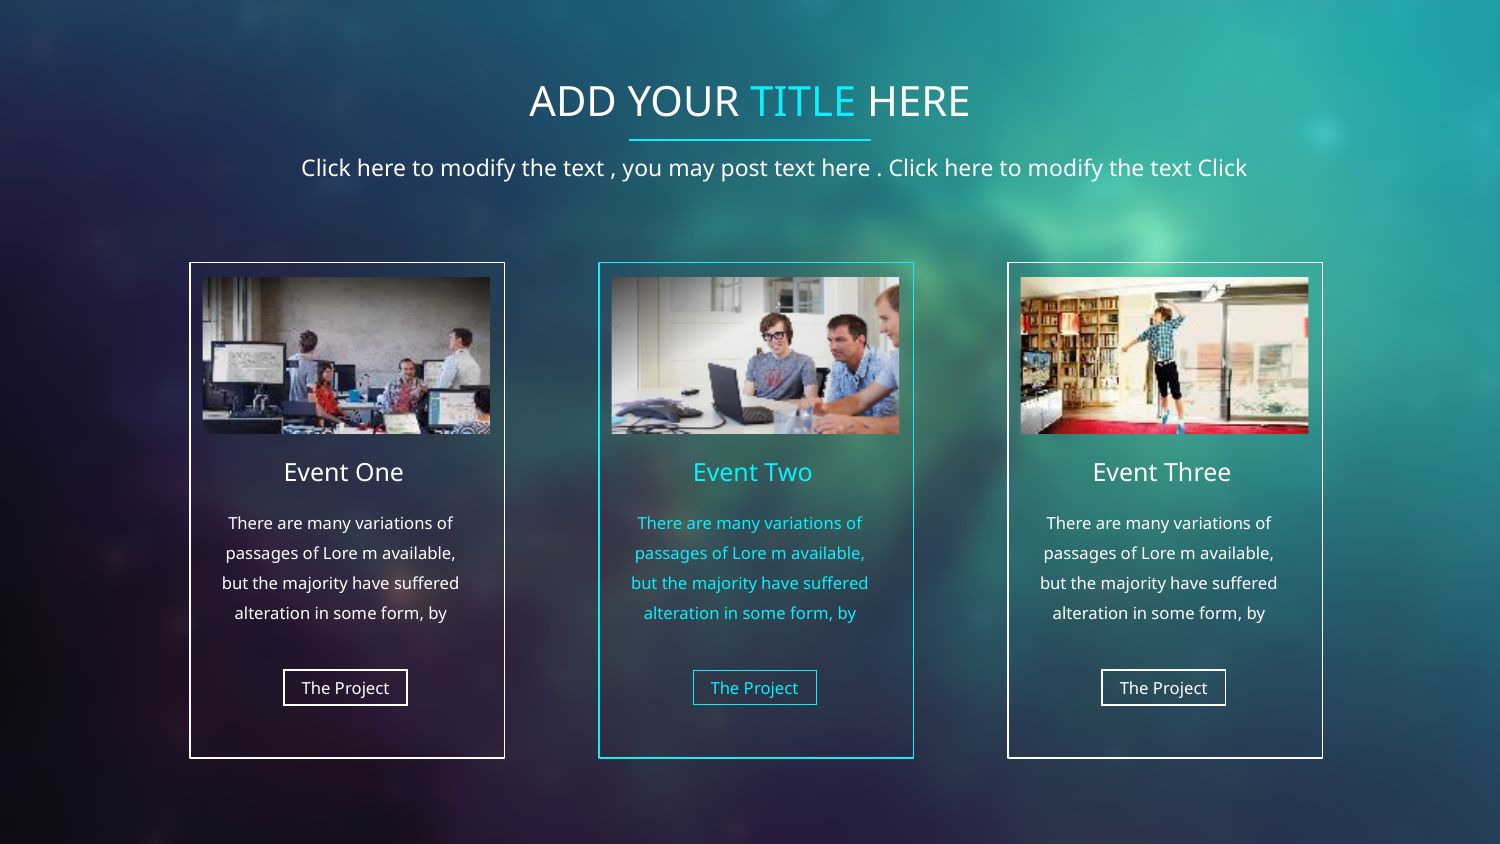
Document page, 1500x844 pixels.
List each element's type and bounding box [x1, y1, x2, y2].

text_box [189, 262, 505, 759]
picture [0, 0, 1500, 844]
text_box [1007, 262, 1323, 759]
text_box [598, 262, 914, 759]
